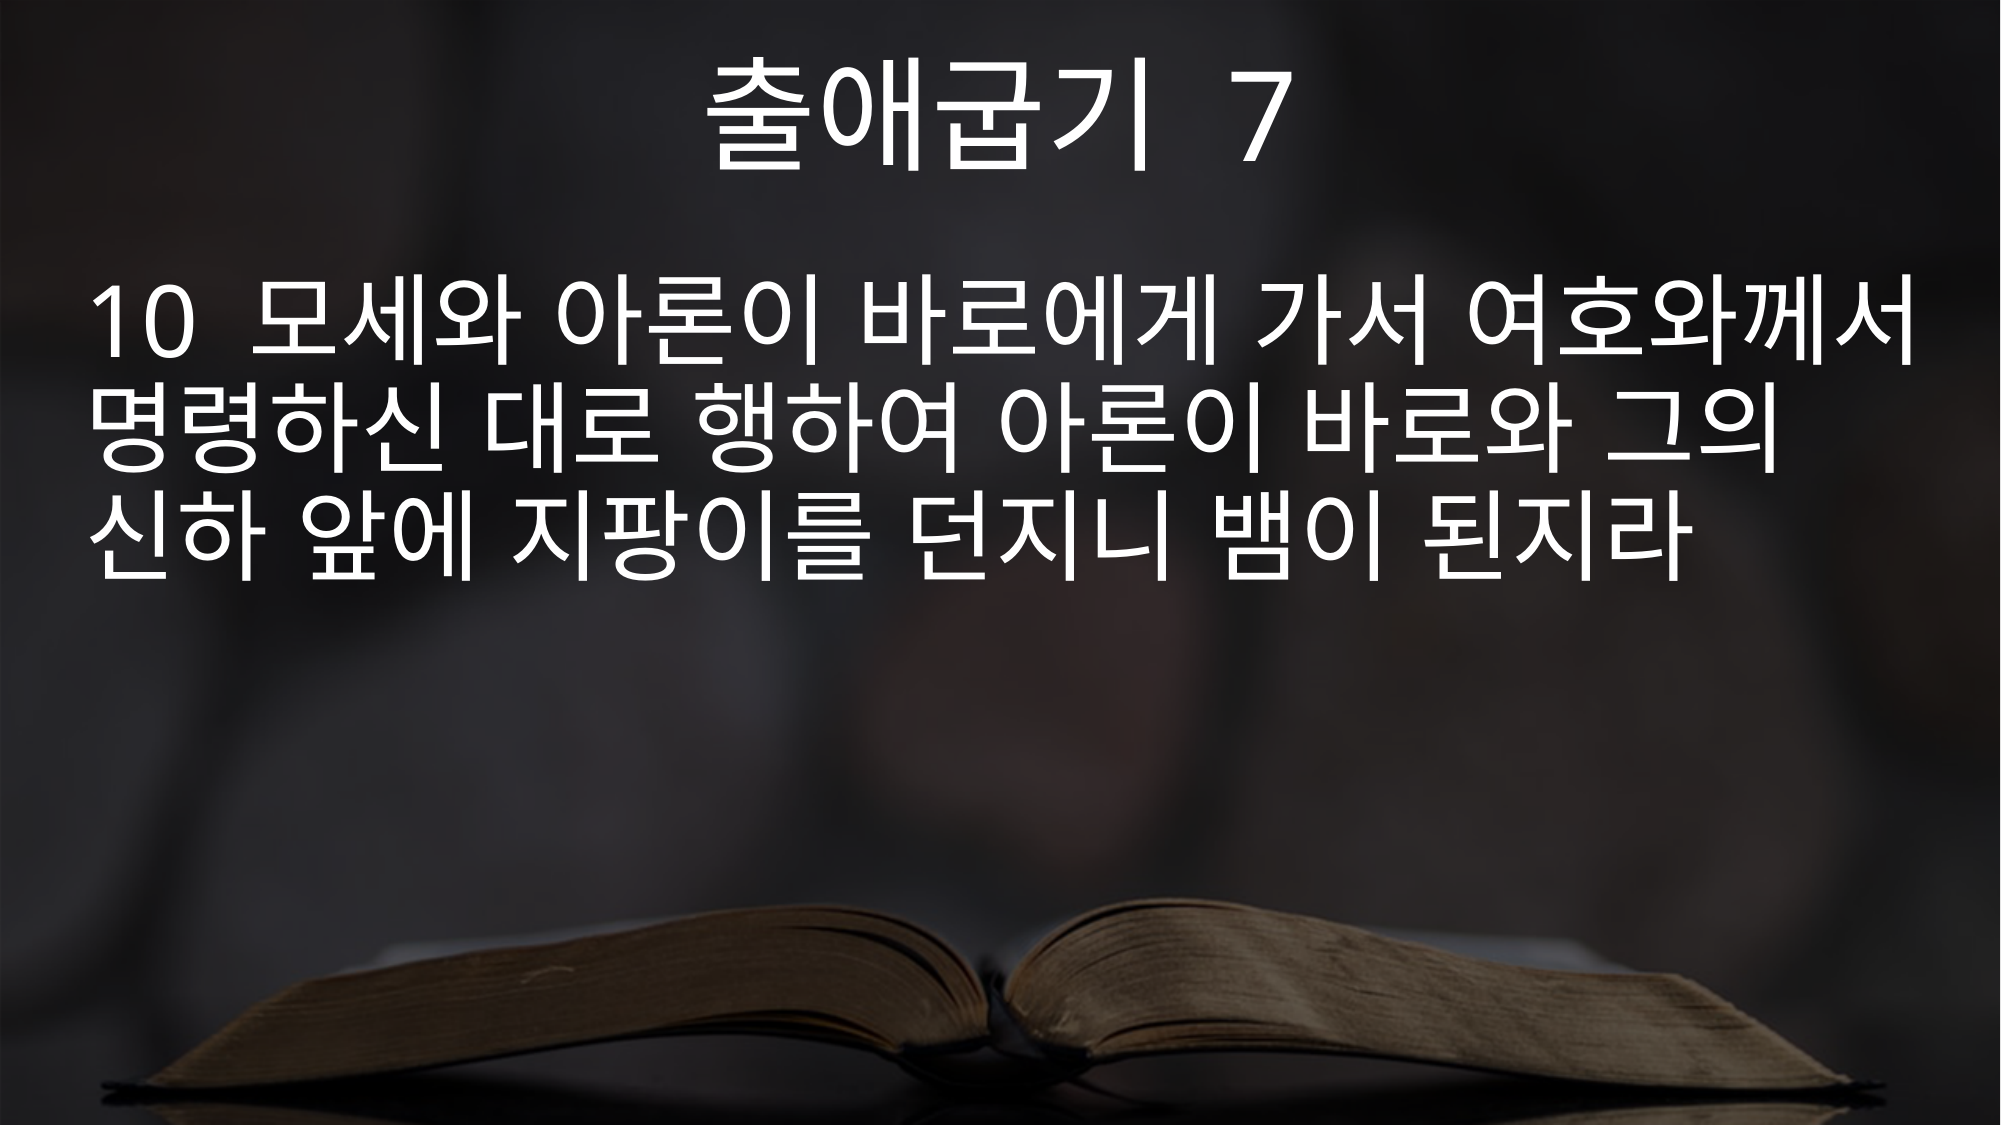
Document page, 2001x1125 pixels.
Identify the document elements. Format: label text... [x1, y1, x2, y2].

footer 출애굽기 7 [0, 32, 2000, 192]
picture [0, 0, 2001, 1125]
list 10 모세와 아론이 바로에게 가서 여호와께서 명령하신 대로 행하여 아론이 바로와 그의 신하 앞에 지팡이를 던지니 뱀이 된지라 [69, 263, 1953, 423]
